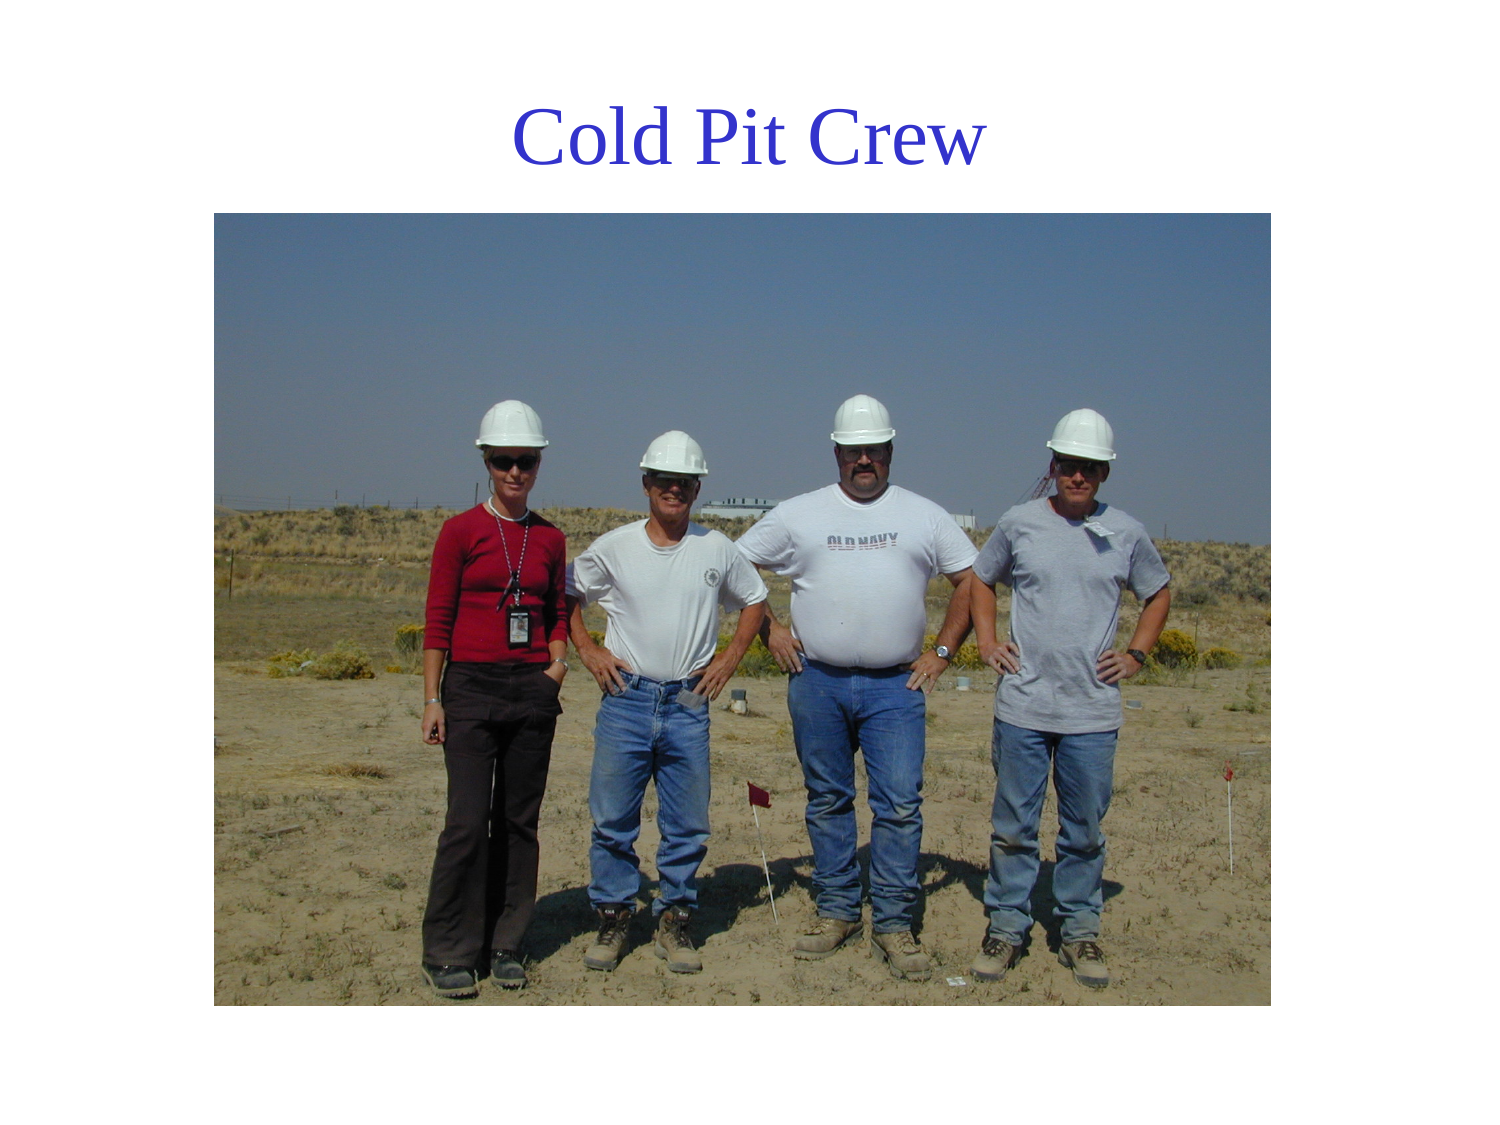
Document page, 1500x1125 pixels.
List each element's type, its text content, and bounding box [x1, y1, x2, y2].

title Cold Pit Crew [112, 37, 1388, 226]
picture [214, 213, 1271, 1006]
